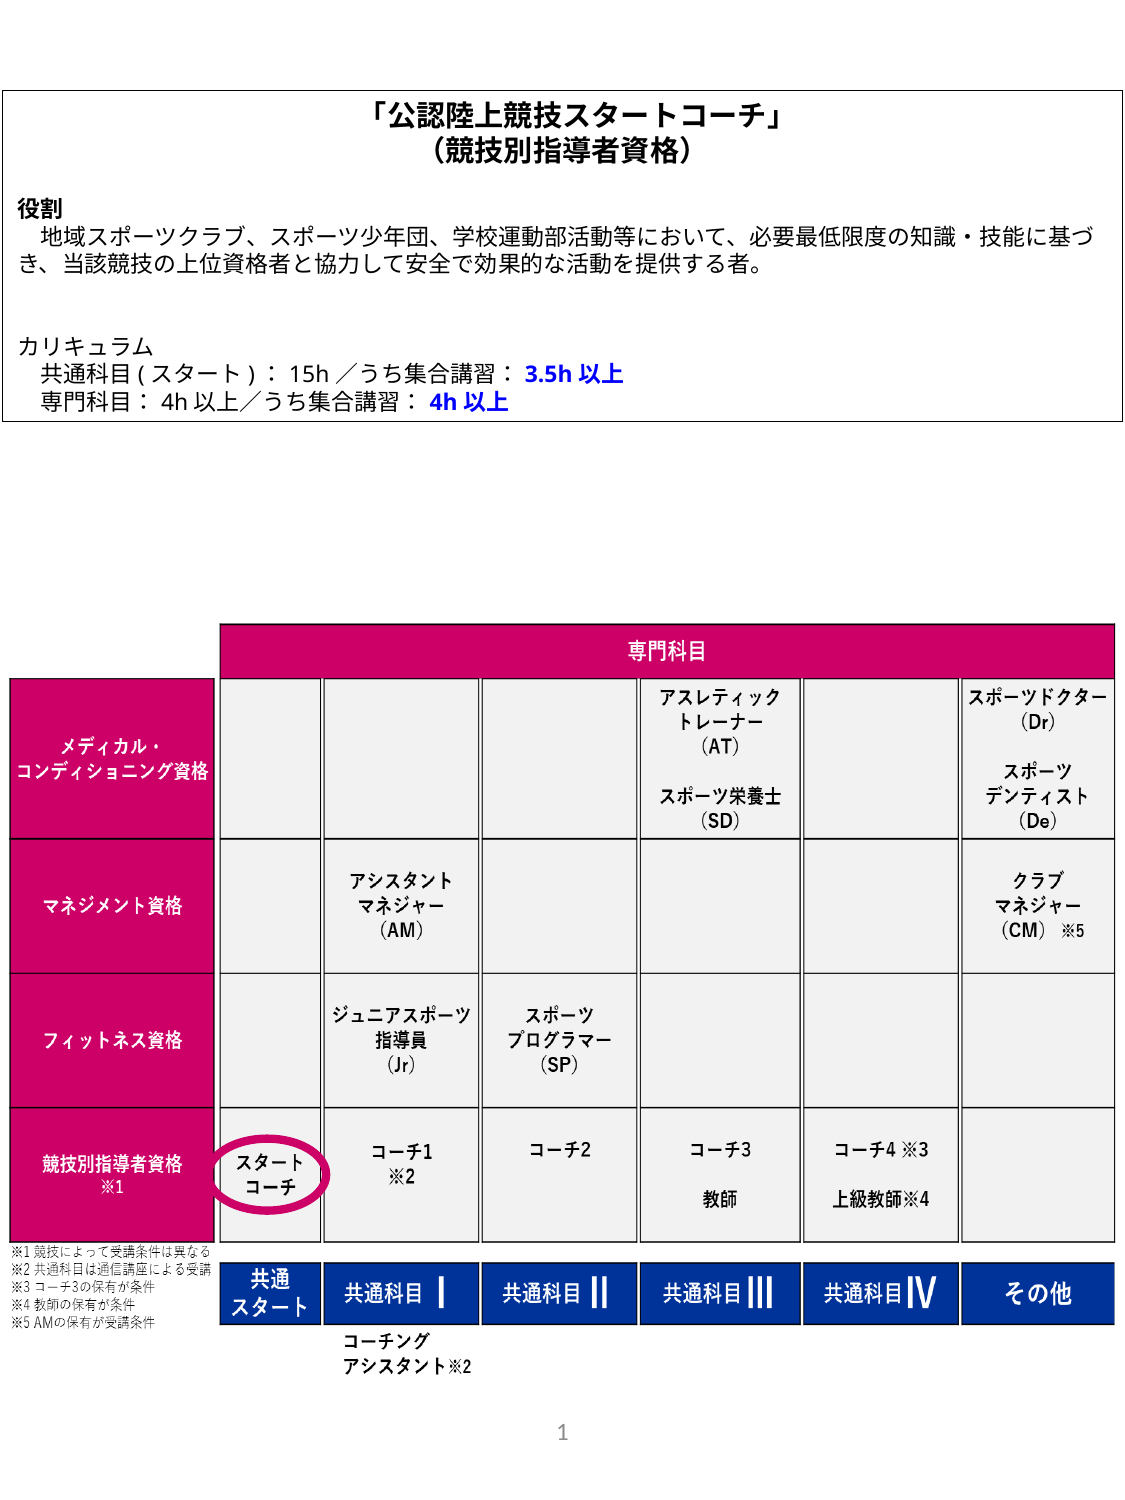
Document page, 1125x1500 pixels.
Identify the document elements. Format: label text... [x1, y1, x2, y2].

slide_number 1 [431, 1399, 694, 1471]
text_box 「公認陸上競技スタートコーチ」 （競技別指導者資格） 役割 地域スポーツクラブ、スポーツ少年団、学校運動部活動等において、必要最低限度の知識・技能に基づき、当該競技の上位資格者と協力して安全で効果的な活動を提供する者。 カリキュラム 共通科目(スタート)：15h／うち集合講習：3.5h以上 専門科目：4h以上／うち集合講習：4h以上 [2, 90, 1123, 422]
picture [9, 623, 1116, 1391]
